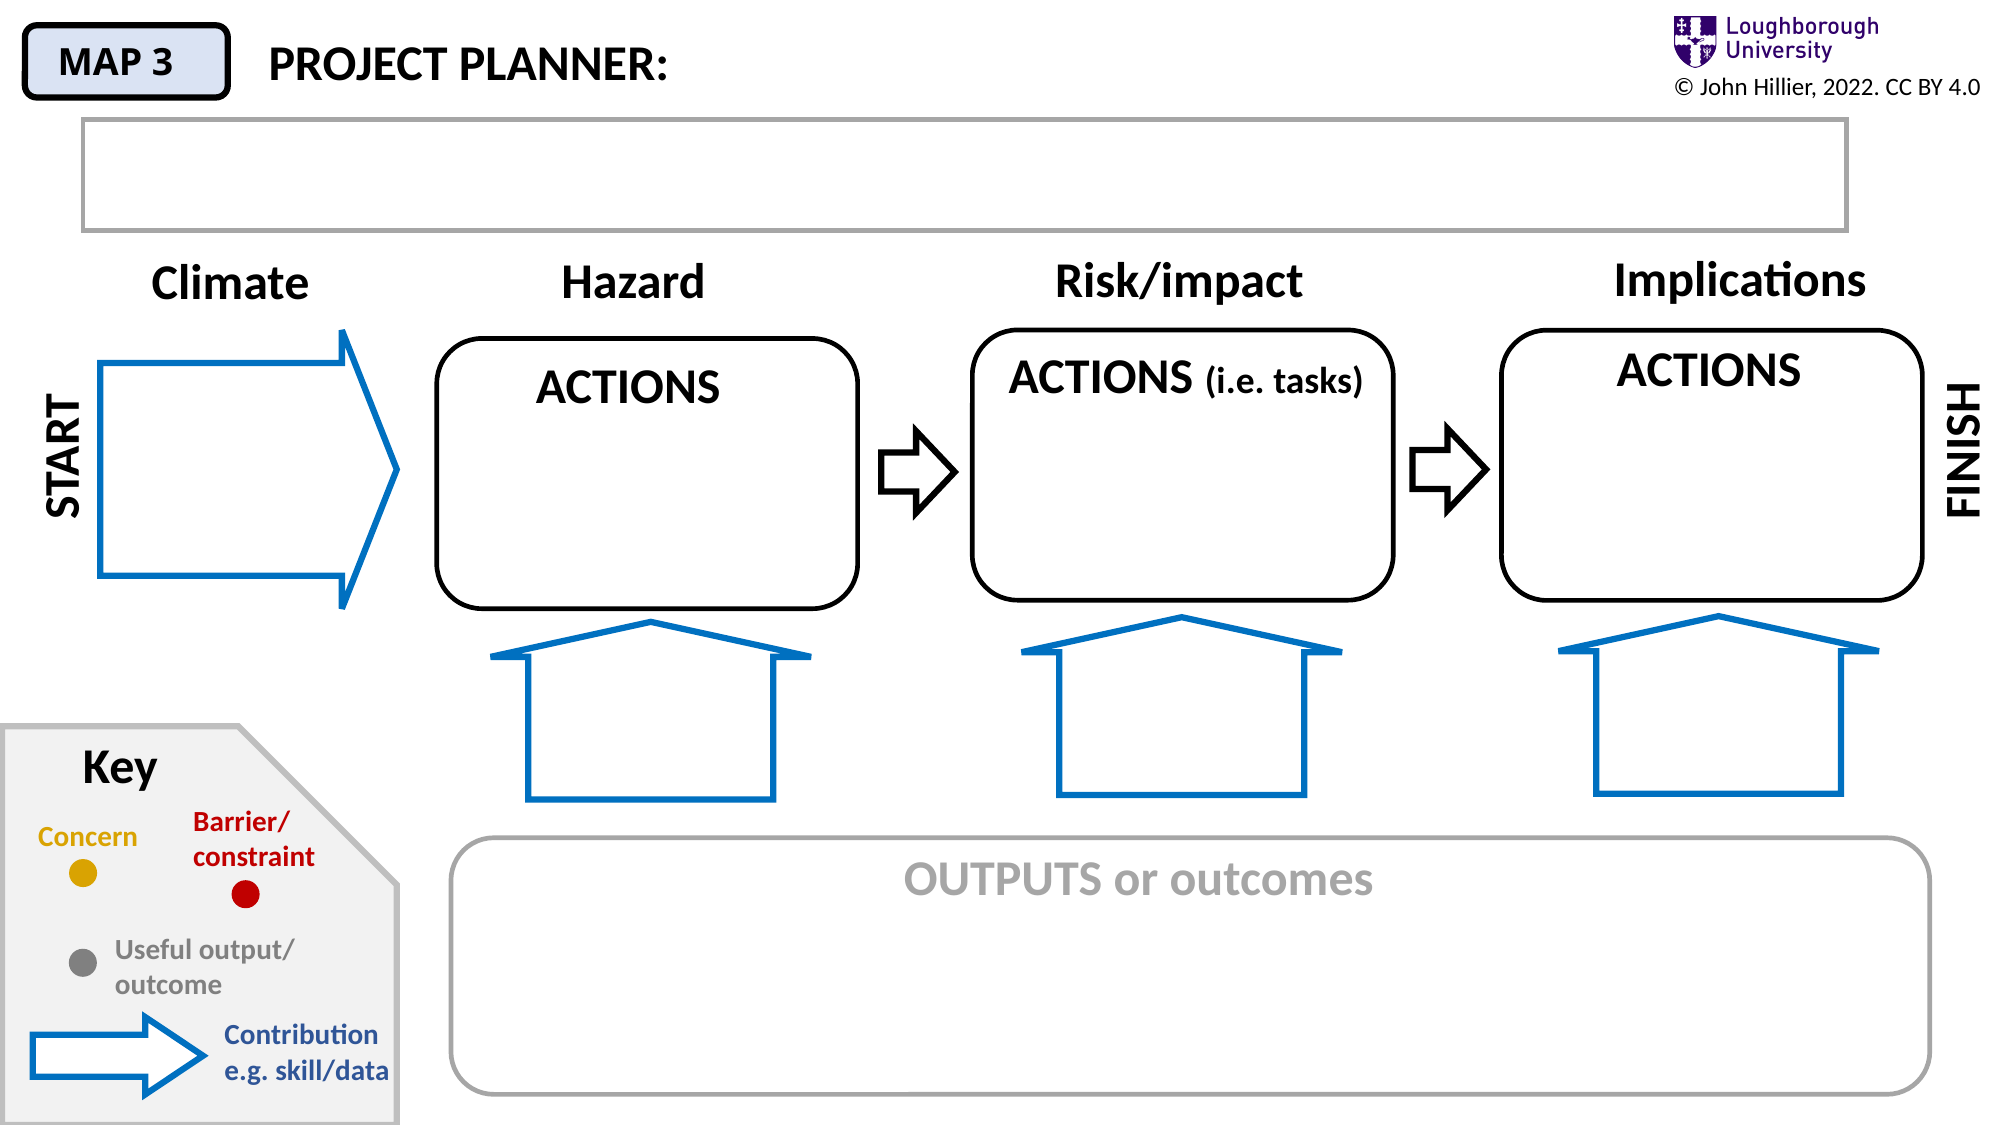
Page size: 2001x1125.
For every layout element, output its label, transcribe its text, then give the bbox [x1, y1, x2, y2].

text_box Implications [1598, 239, 1910, 315]
text_box PROJECT PLANNER: [253, 23, 1377, 99]
picture [1674, 16, 1878, 68]
text_box [971, 328, 1395, 602]
text_box ACTIONS [521, 345, 741, 421]
text_box [449, 836, 1931, 1096]
text_box START [21, 301, 97, 535]
text_box Useful output/ outcome [100, 922, 329, 1008]
text_box [880, 428, 957, 516]
text_box [99, 329, 398, 610]
text_box Hazard [546, 240, 781, 316]
text_box [82, 118, 1848, 231]
text_box [1558, 615, 1880, 795]
text_box MAP 3 [42, 31, 210, 91]
text_box FINISH [1922, 301, 1997, 535]
text_box Risk/impact [1040, 240, 1329, 316]
text_box [1021, 616, 1343, 796]
text_box Barrier/ constraint [178, 794, 334, 880]
text_box Climate [136, 241, 371, 317]
text_box [1411, 426, 1488, 513]
text_box [31, 1015, 205, 1097]
text_box [490, 620, 812, 801]
text_box ACTIONS (i.e. tasks) [993, 336, 1388, 412]
text_box [1500, 329, 1924, 602]
text_box [69, 860, 98, 888]
text_box [23, 24, 229, 99]
text_box © John Hillier, 2022. CC BY 4.0 [1659, 63, 2000, 109]
text_box [231, 880, 260, 909]
text_box [0, 725, 398, 1125]
text_box Concern [23, 810, 221, 860]
text_box OUTPUTS or outcomes [889, 838, 1428, 913]
text_box [68, 948, 97, 977]
text_box Key [68, 726, 197, 801]
text_box ACTIONS [1601, 328, 1822, 404]
text_box [435, 337, 859, 610]
text_box Contribution e.g. skill/data [209, 1008, 411, 1094]
